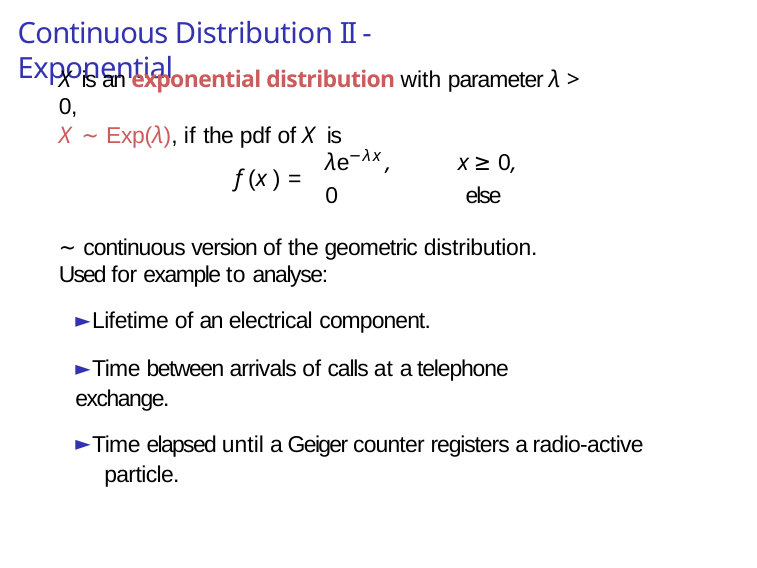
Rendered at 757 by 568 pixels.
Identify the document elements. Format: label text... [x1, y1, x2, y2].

text_box ∼ continuous version of the geometric distribution. Used for example to analyse: ► Lifetime of an electrical component. ► Time between arrivals of calls at a telephone exchange. ► Time elapsed until a Geiger counter registers a radio-active particle. [56, 230, 669, 488]
title Continuous Distribution II - Exponential [15, 11, 509, 110]
text_box [305, 122, 328, 152]
text_box λe , 0 [323, 138, 392, 209]
text_box x ≥ 0, else [455, 138, 521, 209]
text_box f (x ) = [232, 161, 304, 191]
text_box X is an exponential distribution with parameter λ > 0, X ∼ Exp(λ), if the pdf of X is [56, 62, 604, 148]
